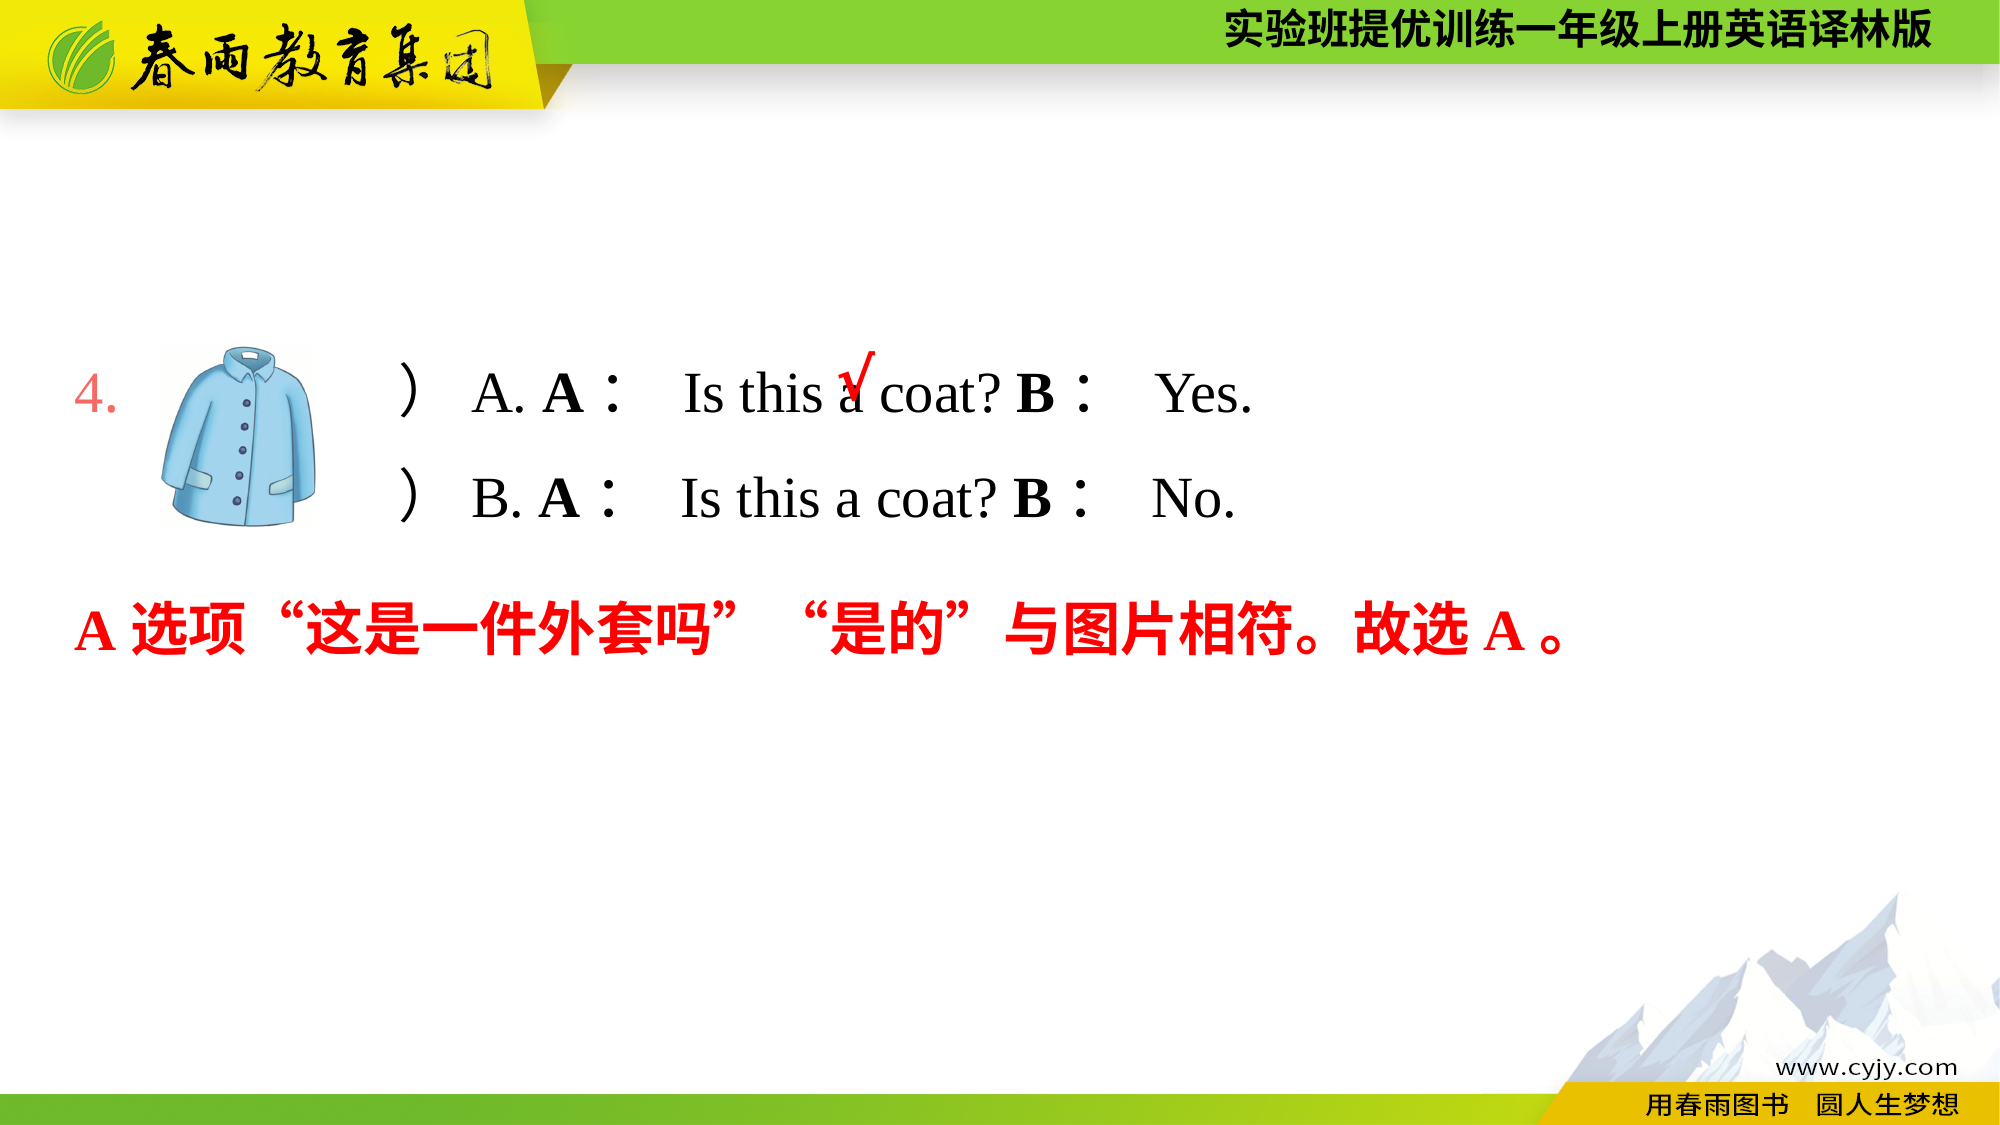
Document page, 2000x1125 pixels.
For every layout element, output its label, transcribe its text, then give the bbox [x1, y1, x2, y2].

list 4. （ ）A. A： Is this a coat? B： Yes. （ ）B. A： Is this a coat? B： No. [59, 311, 1944, 526]
picture [0, 0, 2000, 1125]
text_box A选项“这是一件外套吗”“是的”与图片相符。故选A。 [59, 549, 1944, 670]
text_box √ [821, 334, 890, 420]
